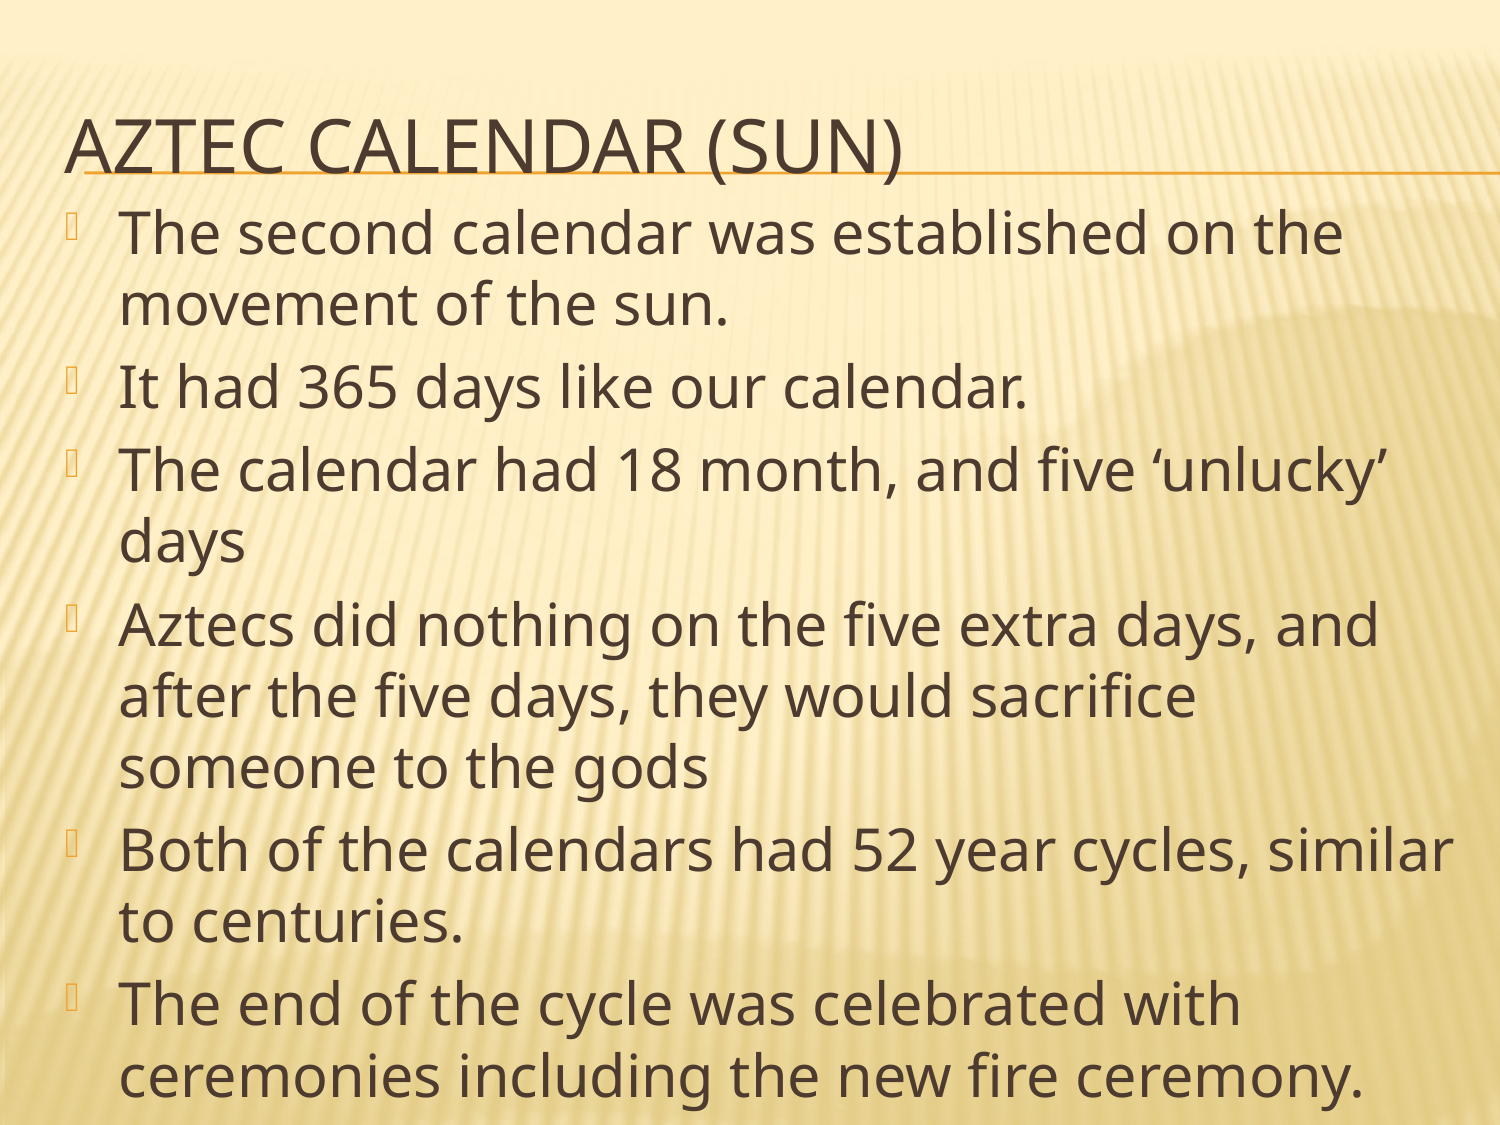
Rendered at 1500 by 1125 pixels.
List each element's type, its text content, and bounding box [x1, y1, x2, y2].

list The second calendar was established on the movement of the sun. It had 365 days like our calendar. The calendar had 18 month, and five ‘unlucky’ days Aztecs did nothing on the five extra days, and after the five days, they would sacrifice someone to the gods Both of the calendars had 52 year cycles, similar to centuries. The end of the cycle was celebrated with ceremonies including the new fire ceremony. [50, 187, 1475, 1125]
title Aztec Calendar (Sun) [50, 75, 1475, 187]
